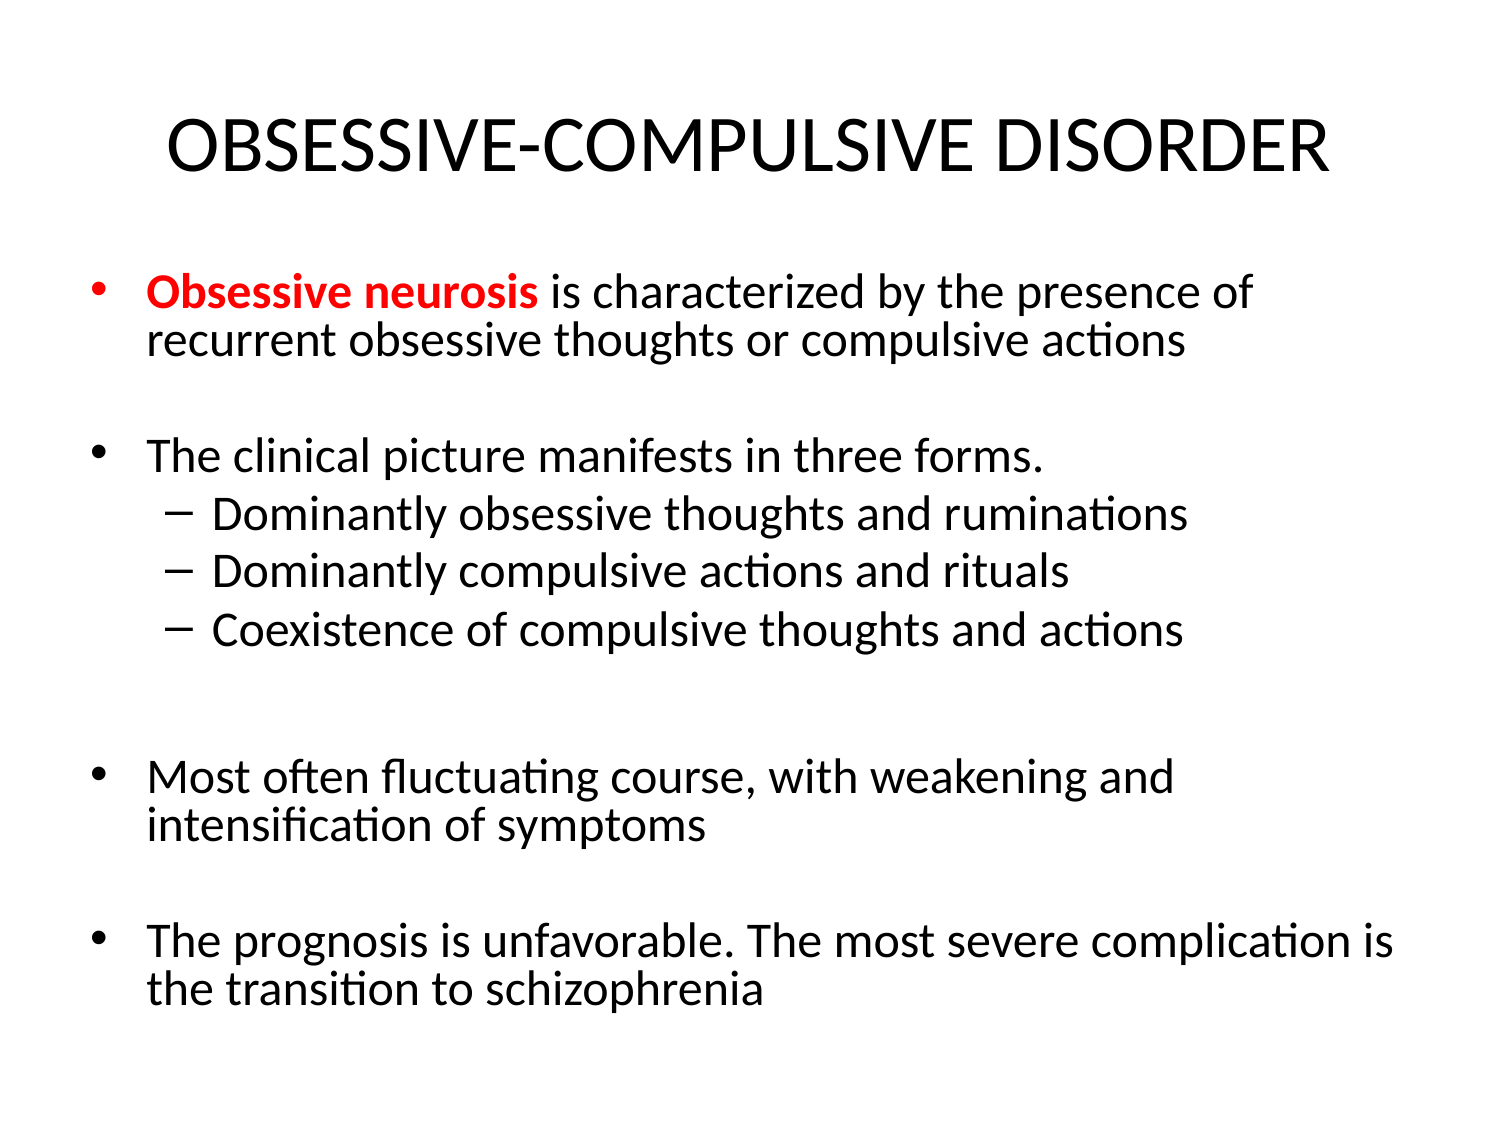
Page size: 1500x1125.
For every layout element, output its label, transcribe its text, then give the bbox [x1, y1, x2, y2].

list Obsessive neurosis is characterized by the presence of recurrent obsessive thoughts or compulsive actions The clinical picture manifests in three forms. Dominantly obsessive thoughts and ruminations Dominantly compulsive actions and rituals Coexistence of compulsive thoughts and actions Most often fluctuating course, with weakening and intensification of symptoms The prognosis is unfavorable. The most severe complication is the transition to schizophrenia [75, 262, 1425, 1005]
title OBSESSIVE-COMPULSIVE DISORDER [75, 45, 1425, 233]
